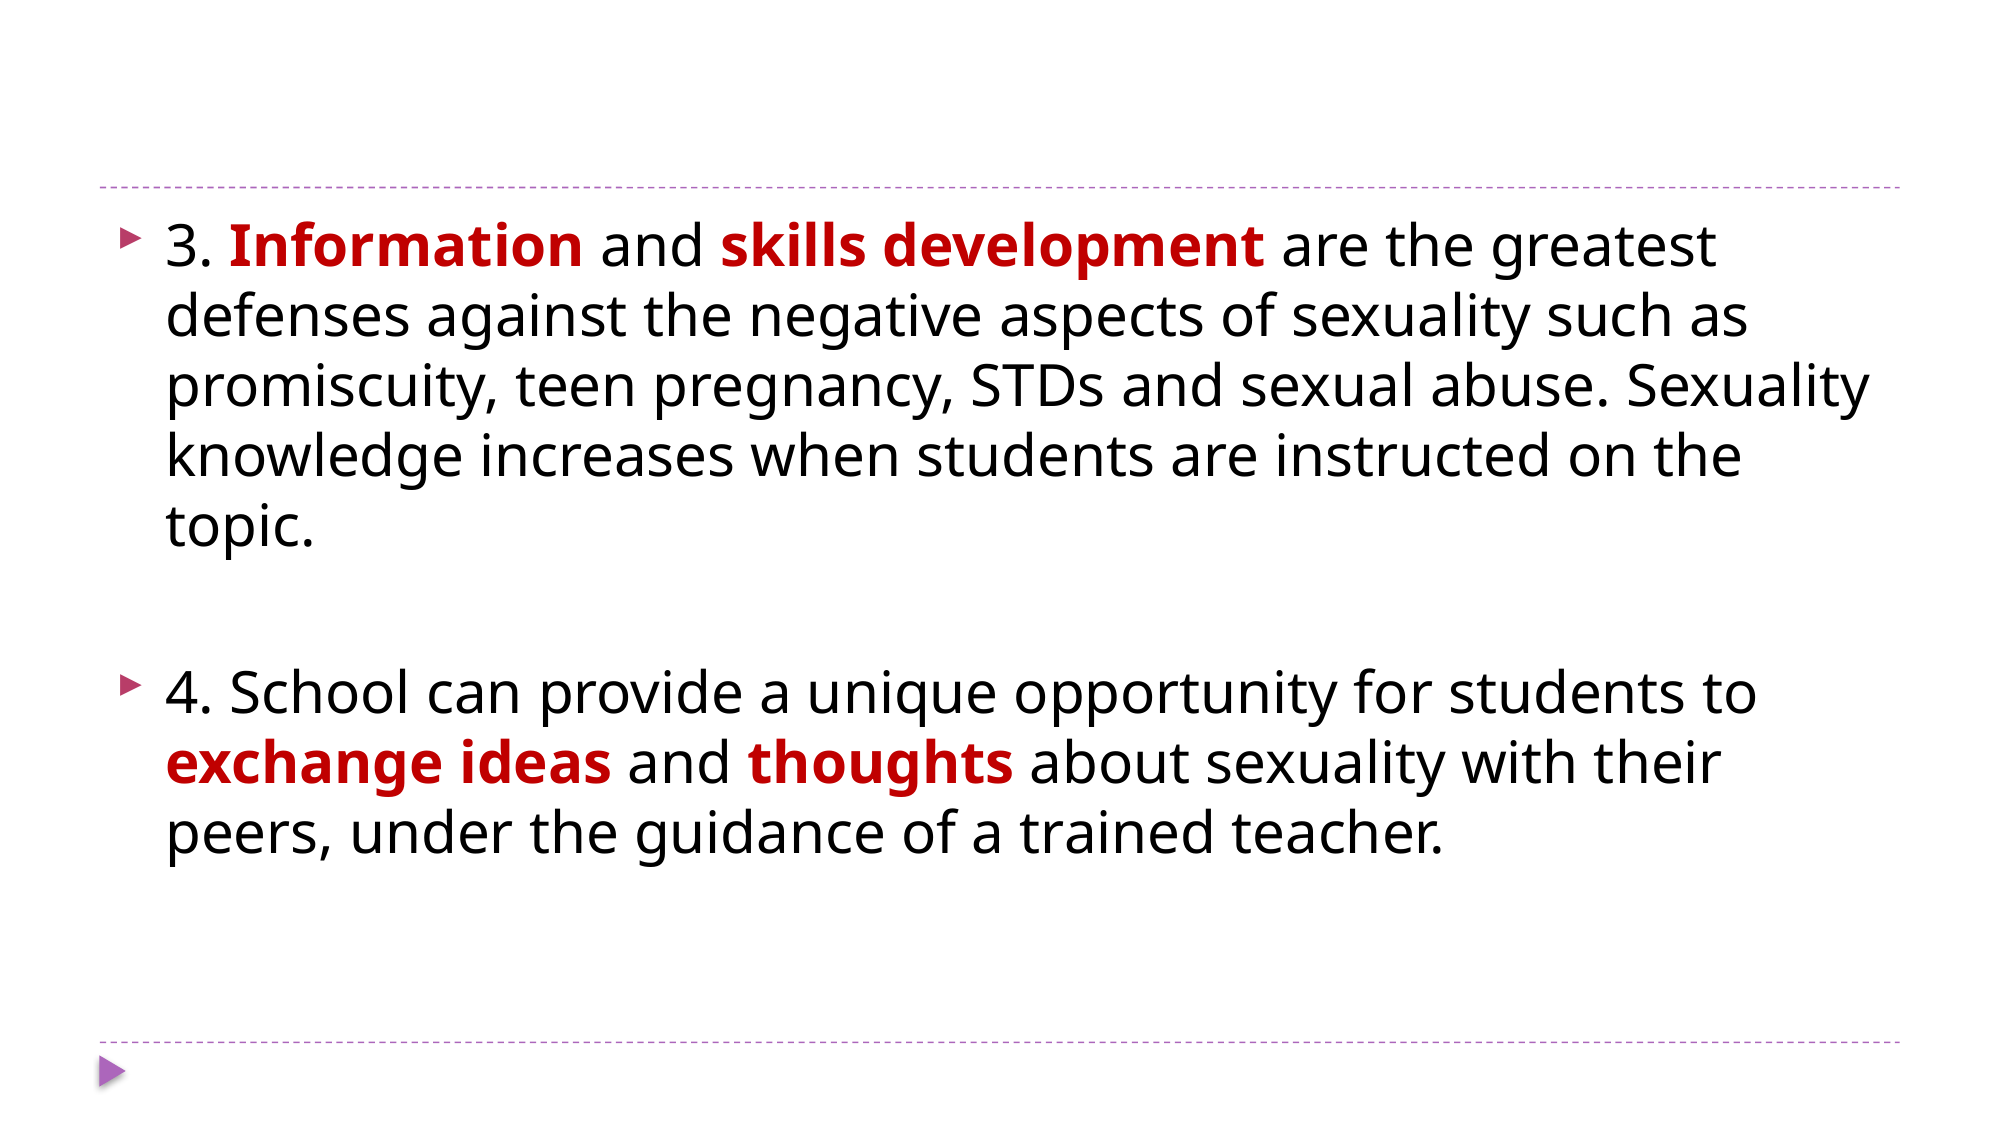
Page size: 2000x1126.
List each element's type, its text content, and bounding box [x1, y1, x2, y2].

list 3. Information and skills development are the greatest defenses against the negative aspects of sexuality such as promiscuity, teen pregnancy, STDs and sexual abuse. Sexuality knowledge increases when students are instructed on the topic. 4. School can provide a unique opportunity for students to exchange ideas and thoughts about sexuality with their peers, under the guidance of a trained teacher. [99, 200, 1900, 1011]
